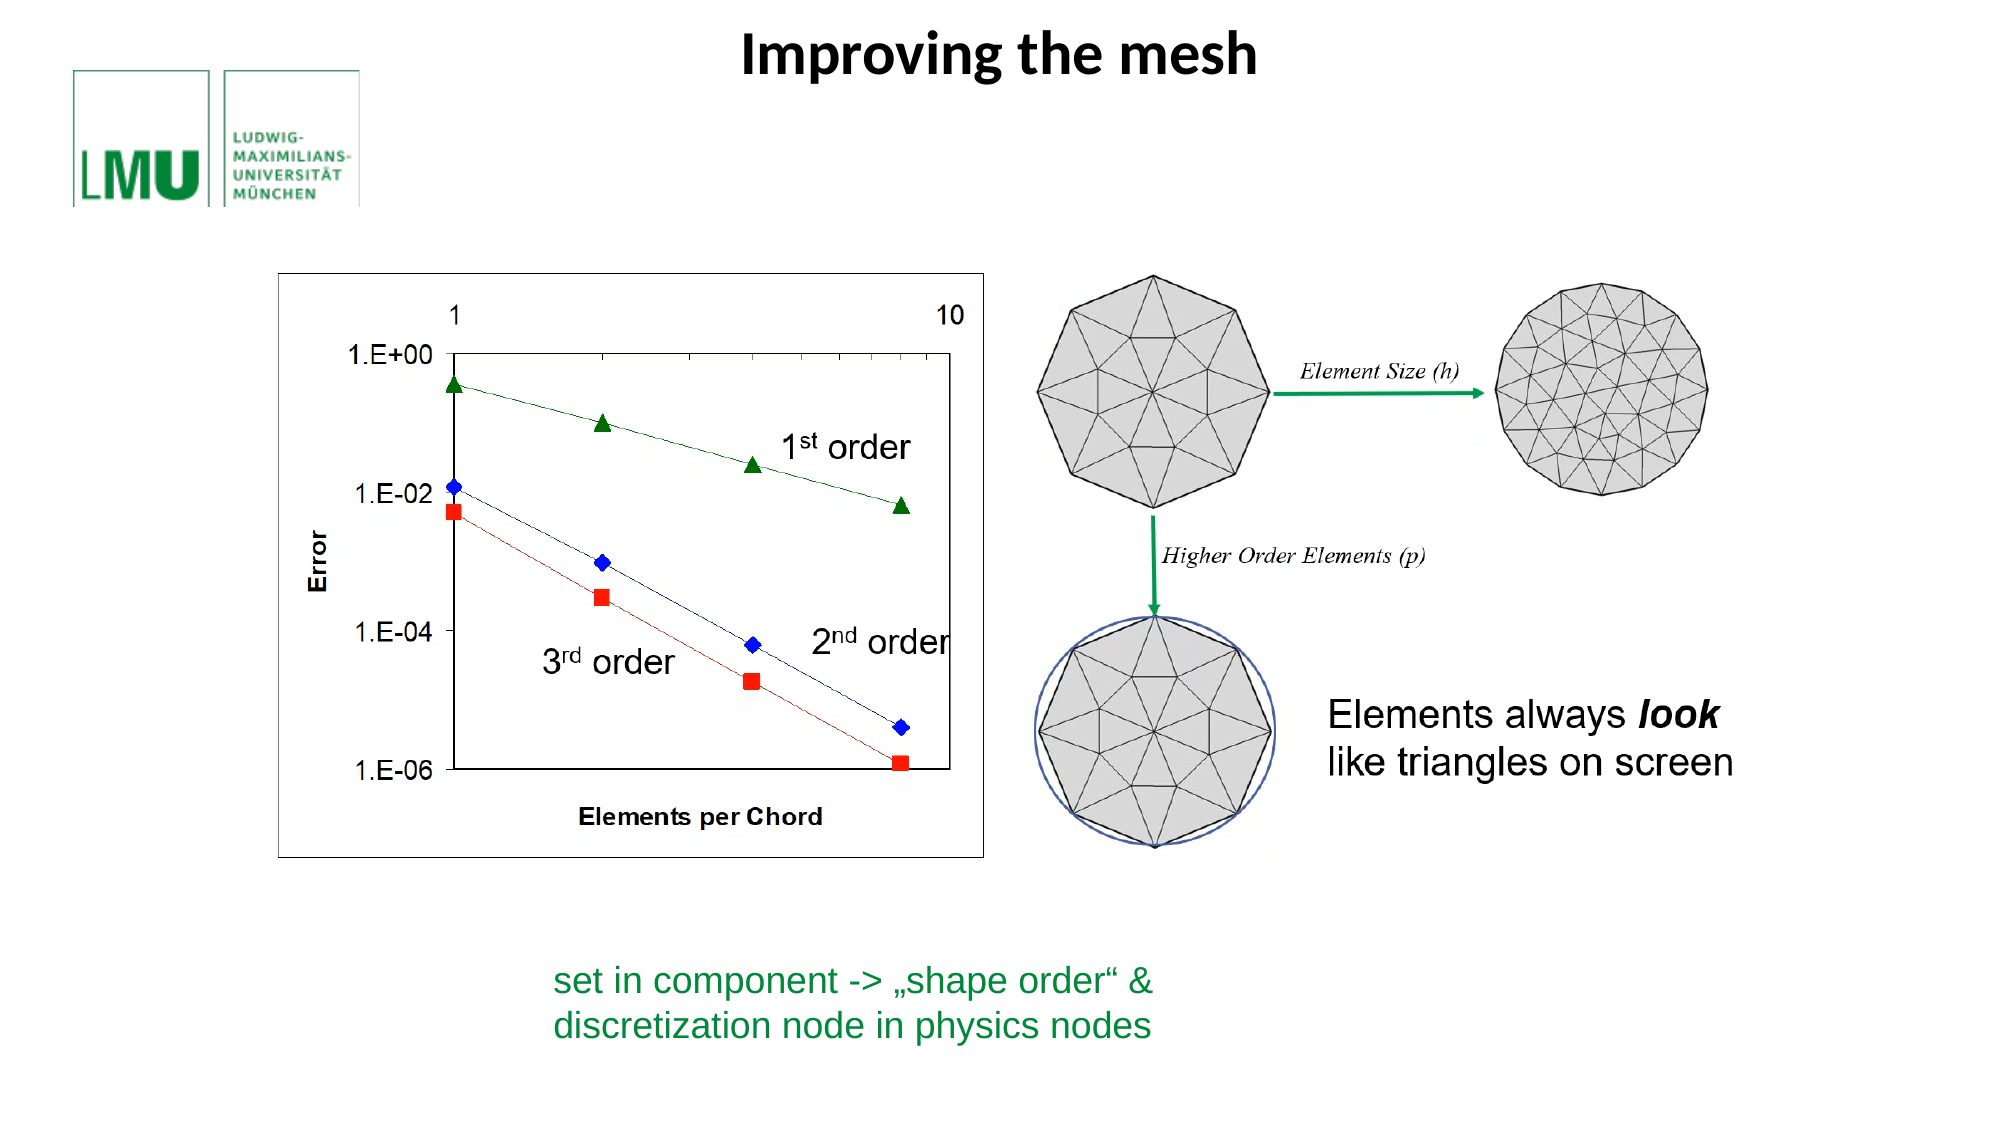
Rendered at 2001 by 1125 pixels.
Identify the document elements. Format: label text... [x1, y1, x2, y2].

text_box Improving the mesh [249, 4, 1750, 95]
text_box set in component -> „shape order“ & discretization node in physics nodes [538, 948, 1309, 1054]
picture [249, 230, 1750, 895]
